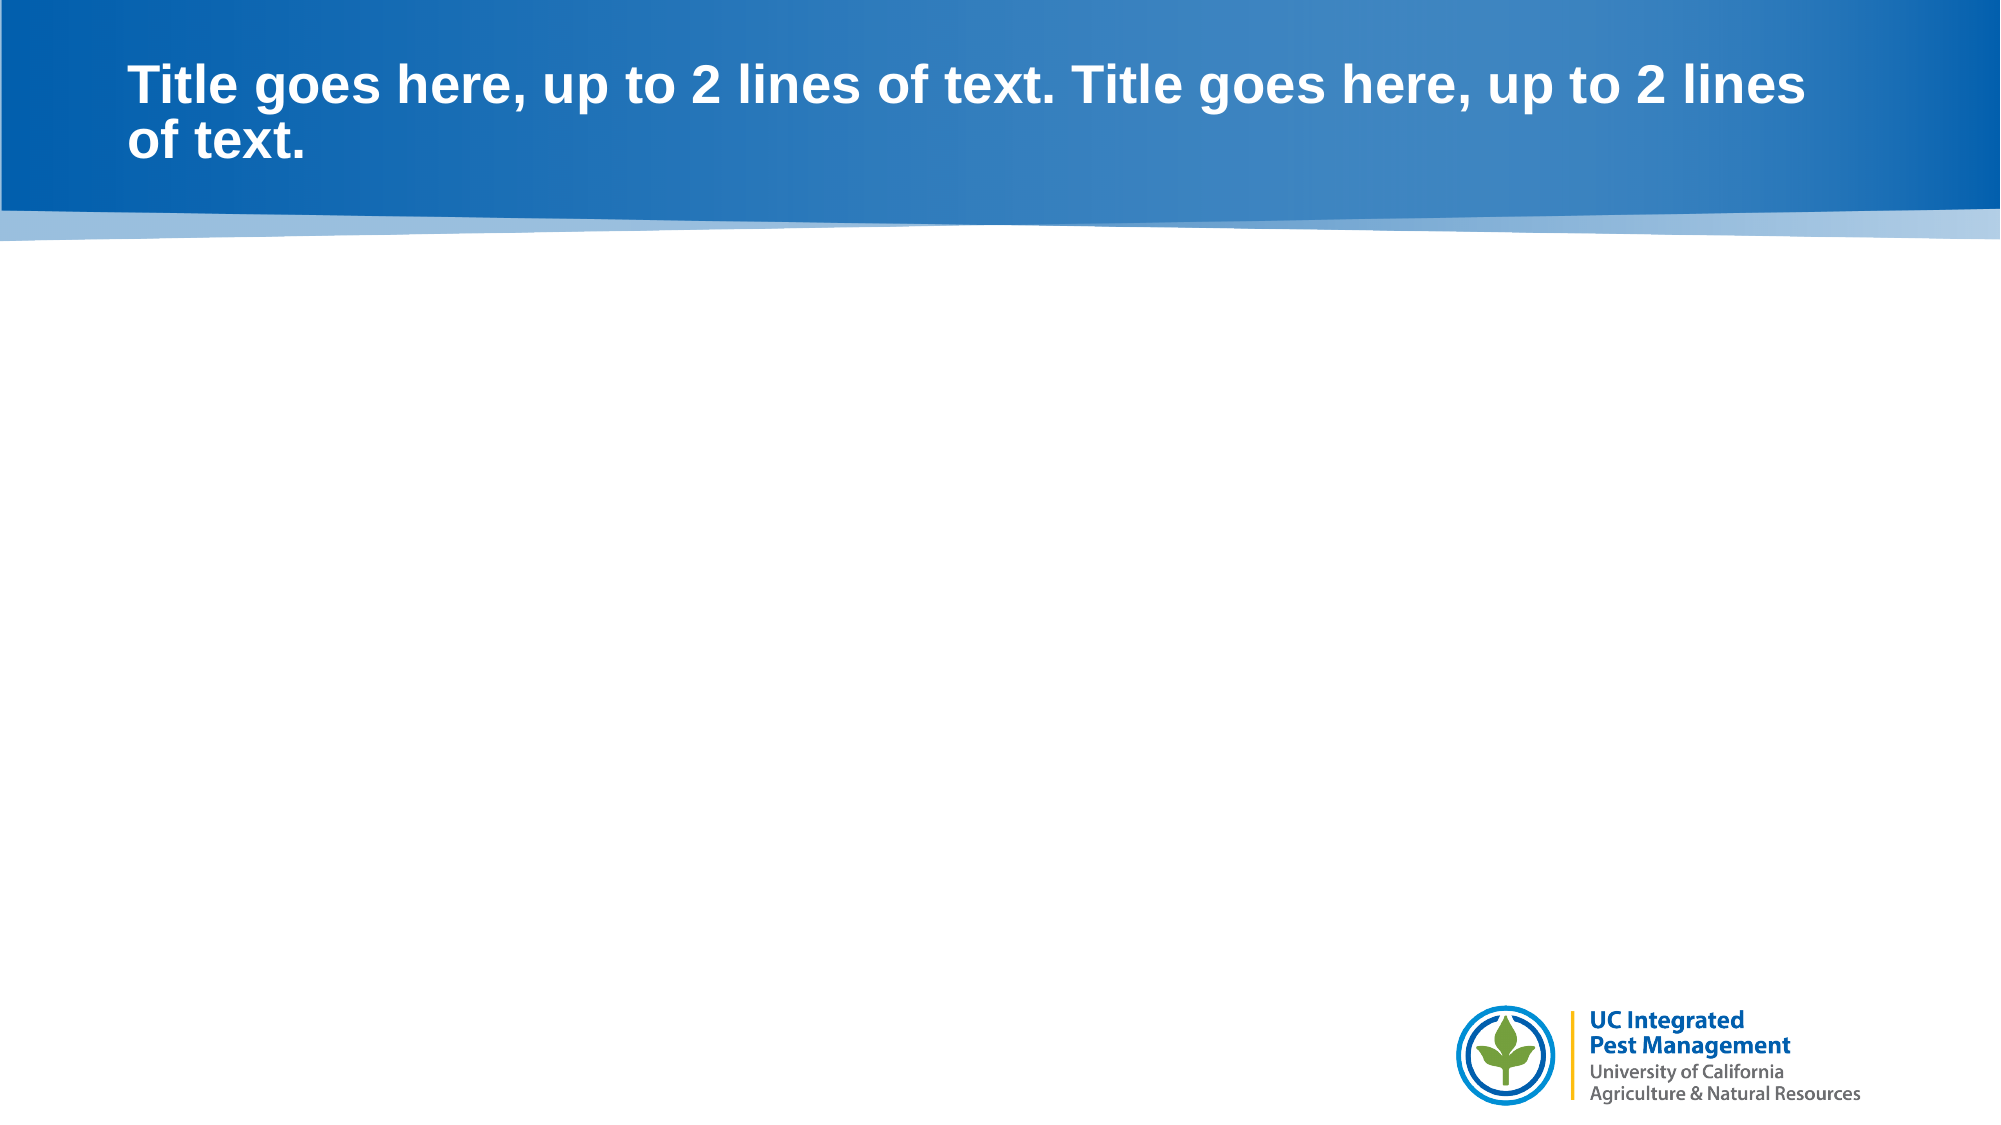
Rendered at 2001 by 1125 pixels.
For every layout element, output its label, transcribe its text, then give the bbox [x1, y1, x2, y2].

title Title goes here, up to 2 lines of text. Title goes here, up to 2 lines of text. [112, 51, 1887, 178]
picture [1454, 995, 1863, 1116]
picture [0, 0, 2000, 263]
